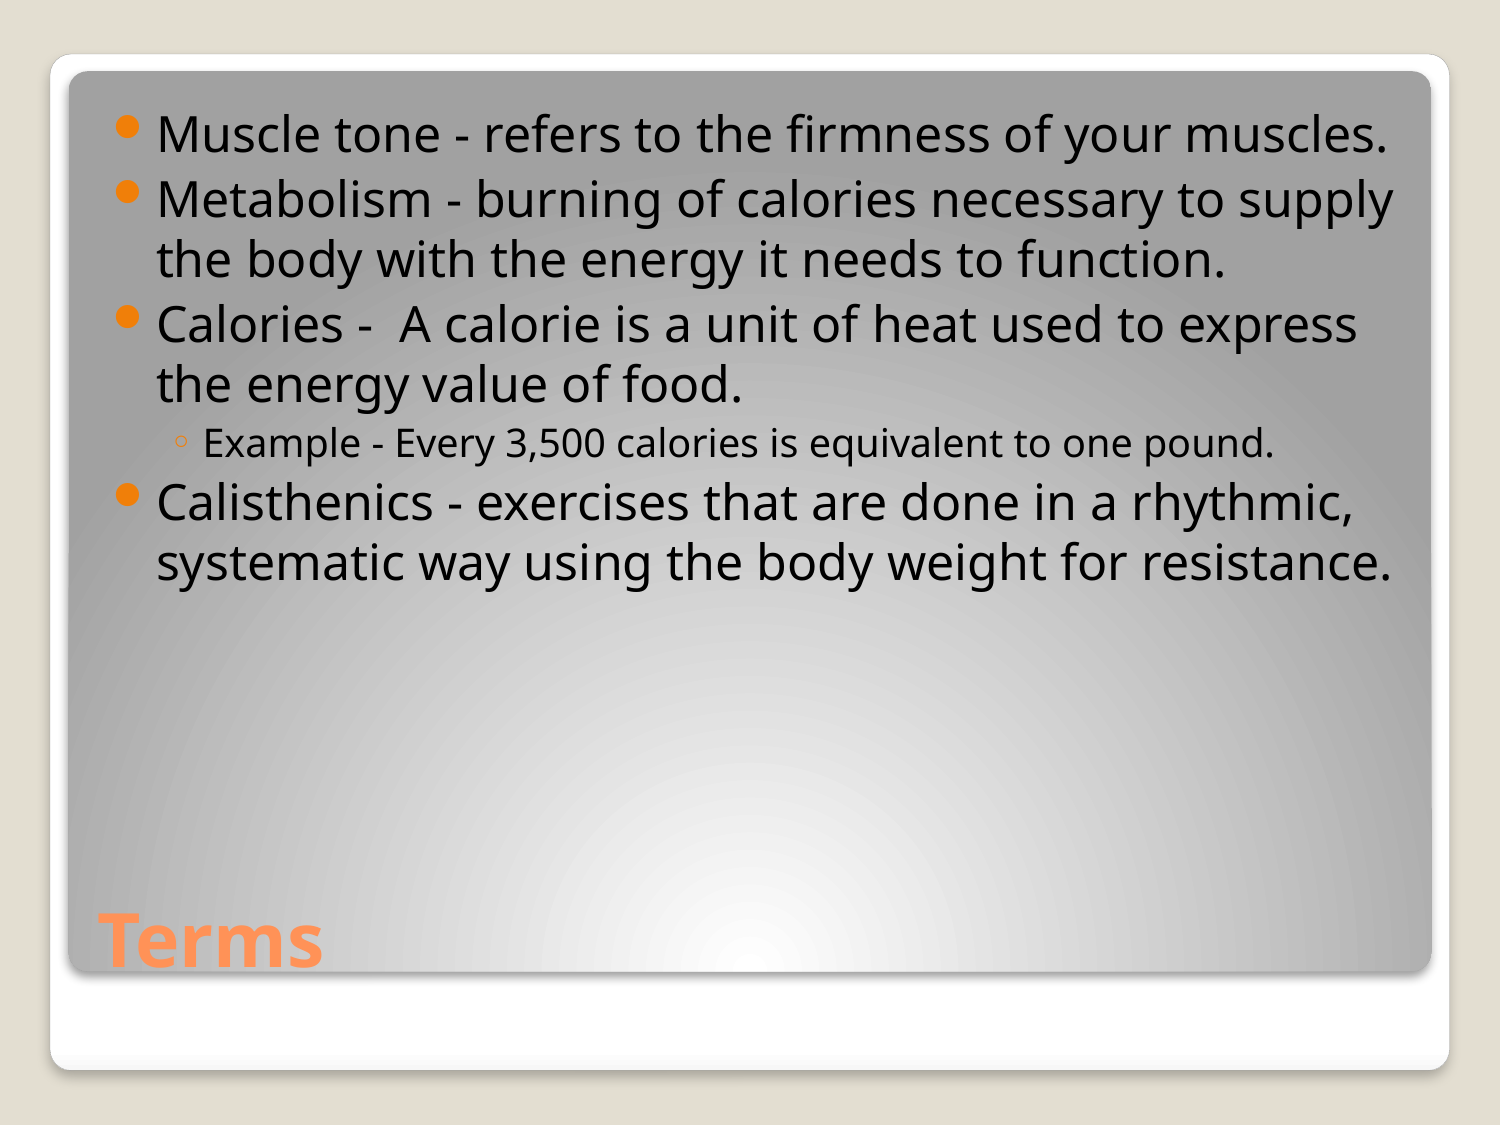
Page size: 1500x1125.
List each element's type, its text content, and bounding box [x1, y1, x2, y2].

list Muscle tone - refers to the firmness of your muscles. Metabolism - burning of calories necessary to supply the body with the energy it needs to function. Calories - A calorie is a unit of heat used to express the energy value of food. Example - Every 3,500 calories is equivalent to one pound. Calisthenics - exercises that are done in a rhythmic, systematic way using the body weight for resistance. [82, 86, 1425, 774]
title Terms [82, 817, 1425, 990]
